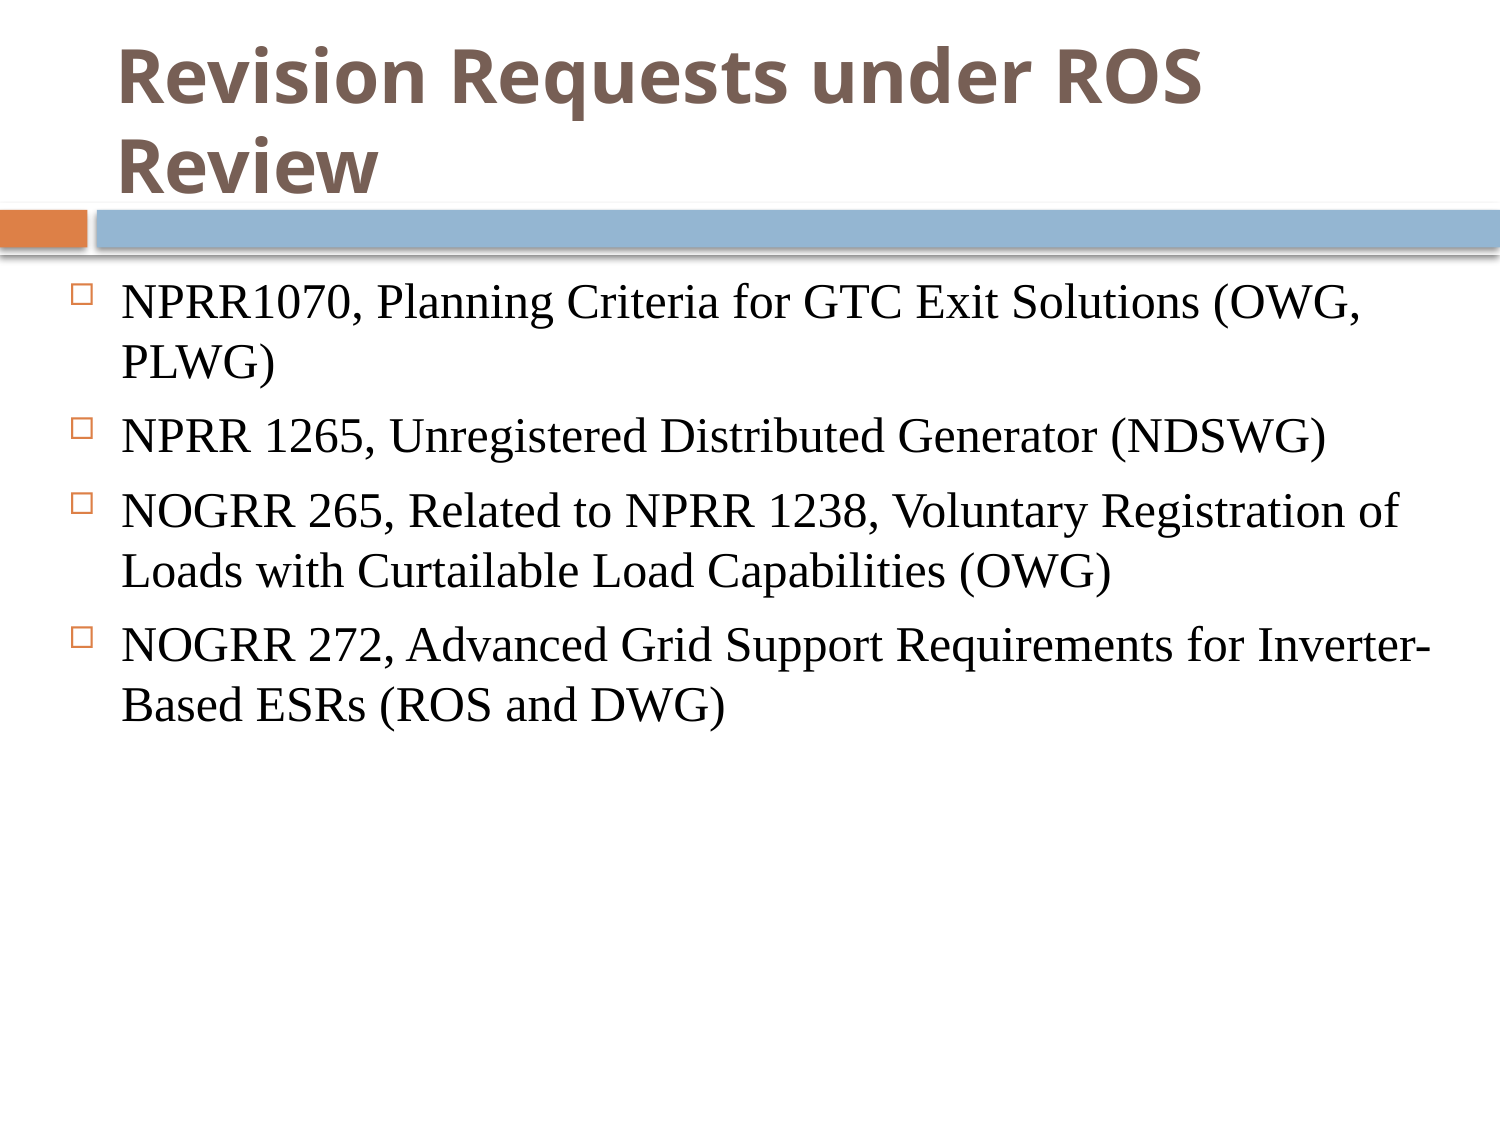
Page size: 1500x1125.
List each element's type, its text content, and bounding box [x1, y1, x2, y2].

list NPRR1070, Planning Criteria for GTC Exit Solutions (OWG, PLWG) NPRR 1265, Unregistered Distributed Generator (NDSWG) NOGRR 265, Related to NPRR 1238, Voluntary Registration of Loads with Curtailable Load Capabilities (OWG) NOGRR 272, Advanced Grid Support Requirements for Inverter-Based ESRs (ROS and DWG) [53, 260, 1457, 999]
title Revision Requests under ROS Review [100, 37, 1439, 201]
